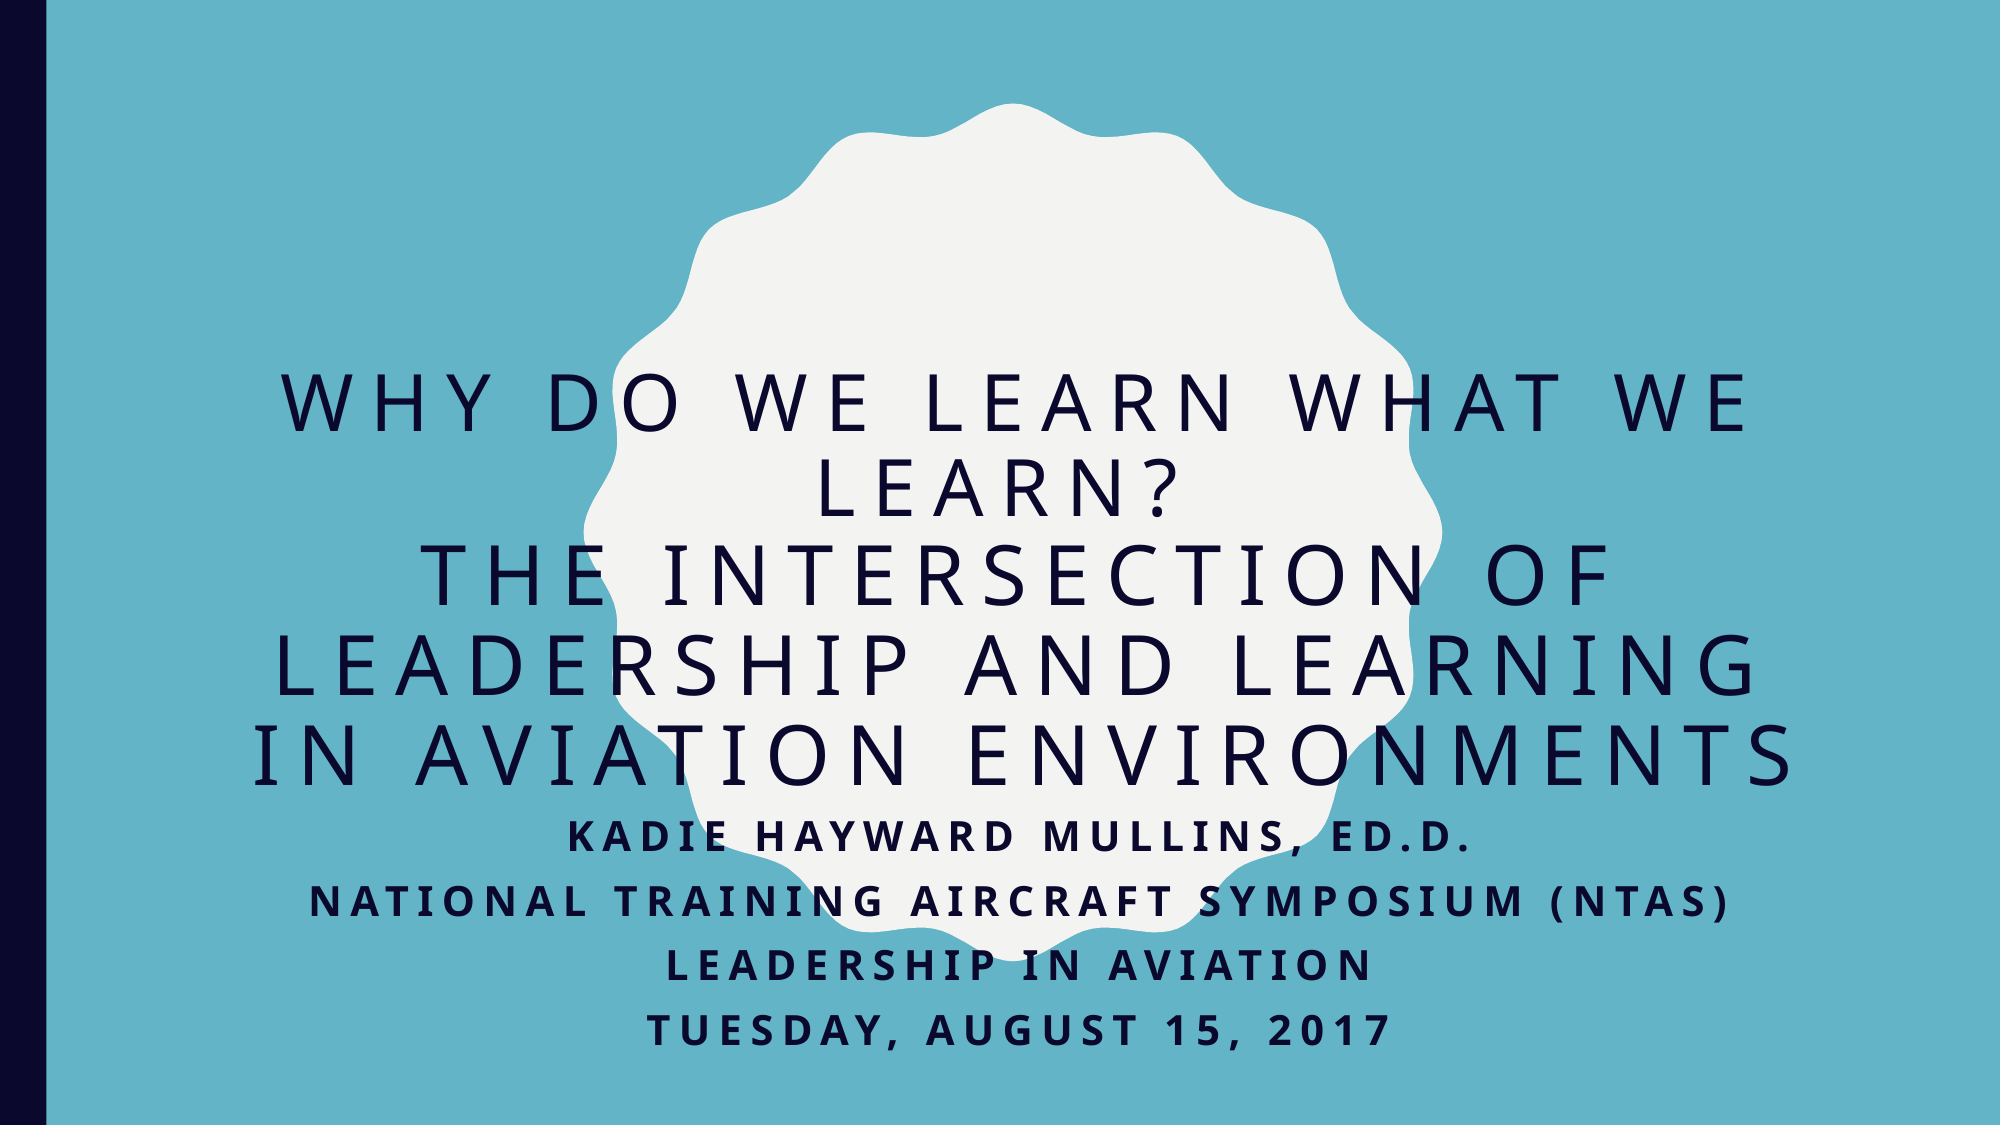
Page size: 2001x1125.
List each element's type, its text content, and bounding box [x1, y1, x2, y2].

title Why do we learn what we learn? The intersection of leadership and learning in aviation environments [176, 307, 1870, 859]
subtitle Kadie Hayward Mullins, Ed.D. National training Aircraft Symposium (NTAS) Leadership in Aviation Tuesday, August 15, 2017 [213, 802, 1823, 1082]
